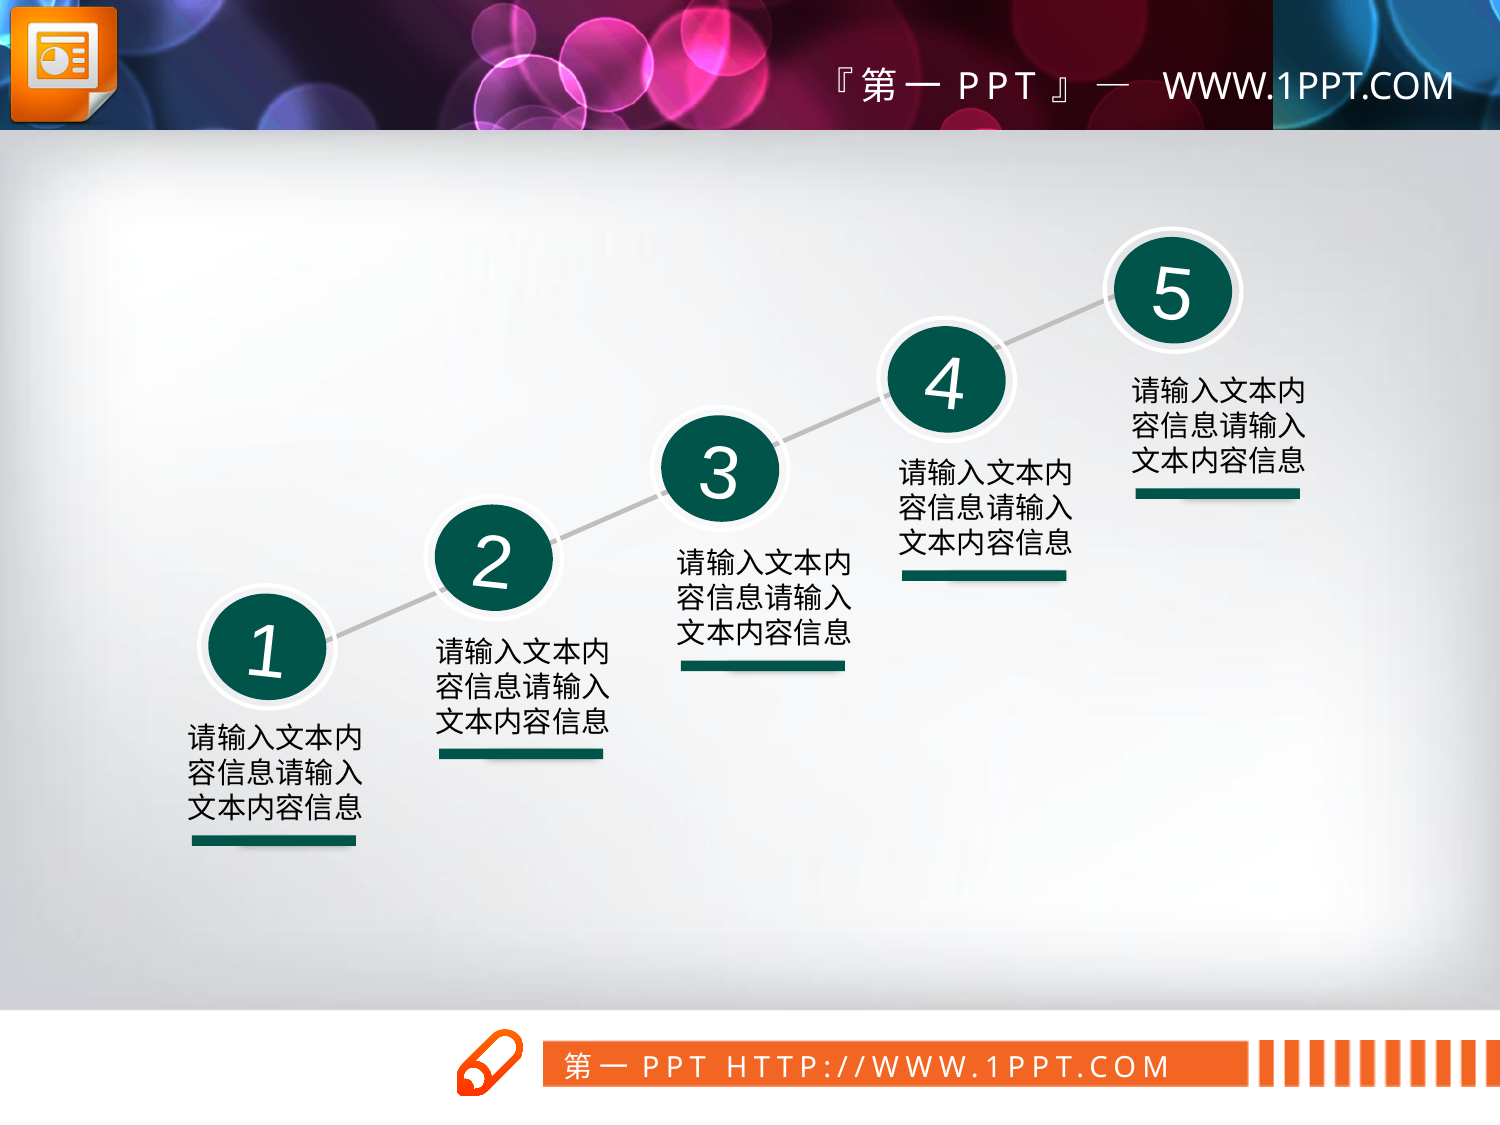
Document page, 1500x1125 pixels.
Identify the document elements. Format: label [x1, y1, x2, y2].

text_box [1104, 228, 1242, 352]
text_box [420, 625, 645, 760]
text_box [661, 537, 887, 672]
text_box [883, 447, 1109, 582]
text_box [651, 406, 789, 531]
text_box [425, 495, 563, 620]
text_box [198, 585, 336, 709]
picture [543, 1040, 1500, 1087]
picture [0, 0, 1500, 1012]
text_box [172, 711, 398, 847]
text_box [878, 317, 1016, 442]
text_box [1116, 365, 1342, 500]
